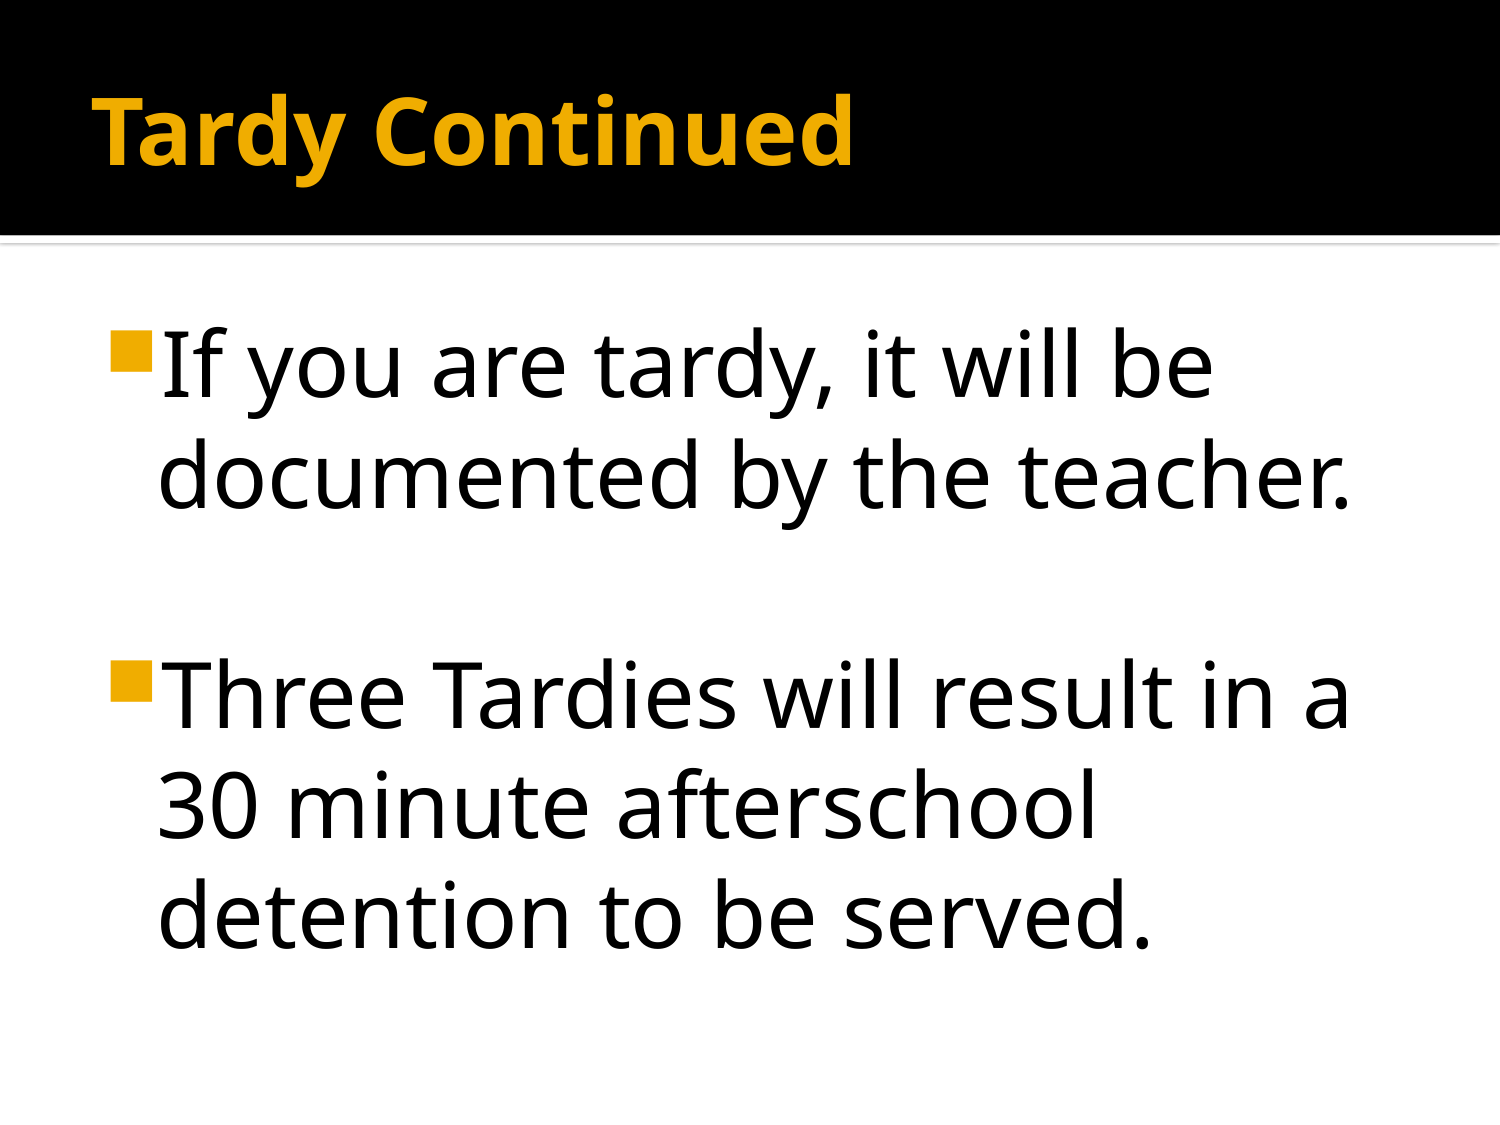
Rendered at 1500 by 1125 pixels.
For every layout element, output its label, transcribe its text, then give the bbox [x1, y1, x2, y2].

list If you are tardy, it will be documented by the teacher. Three Tardies will result in a 30 minute afterschool detention to be served. [75, 291, 1425, 1050]
title Tardy Continued [75, 25, 1425, 231]
